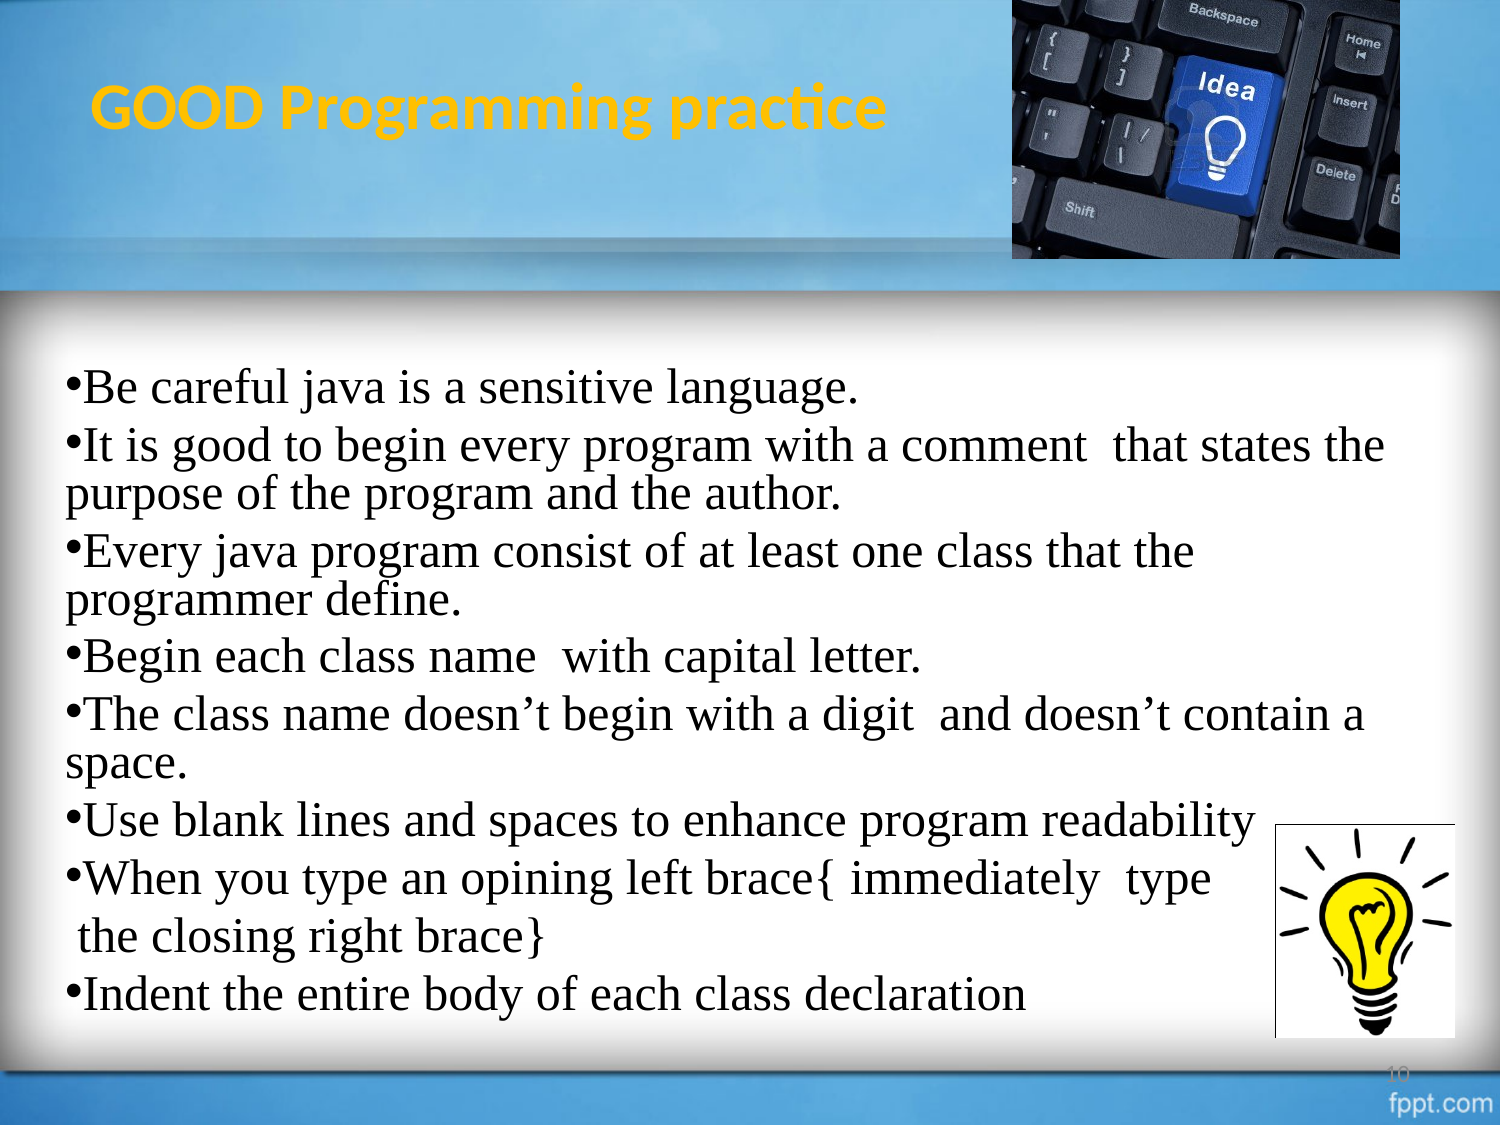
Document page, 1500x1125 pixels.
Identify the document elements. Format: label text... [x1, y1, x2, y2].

slide_number 10 [1074, 1042, 1425, 1103]
title GOOD Programming practice [75, 44, 1001, 150]
list Be careful java is a sensitive language. It is good to begin every program with a comment that states the purpose of the program and the author. Every java program consist of at least one class that the programmer define. Begin each class name with capital letter. The class name doesn’t begin with a digit and doesn’t contain a space. Use blank lines and spaces to enhance program readability When you type an opining left brace{ immediately type the closing right brace} Indent the entire body of each class declaration [50, 287, 1438, 1038]
picture [0, 0, 1500, 1125]
